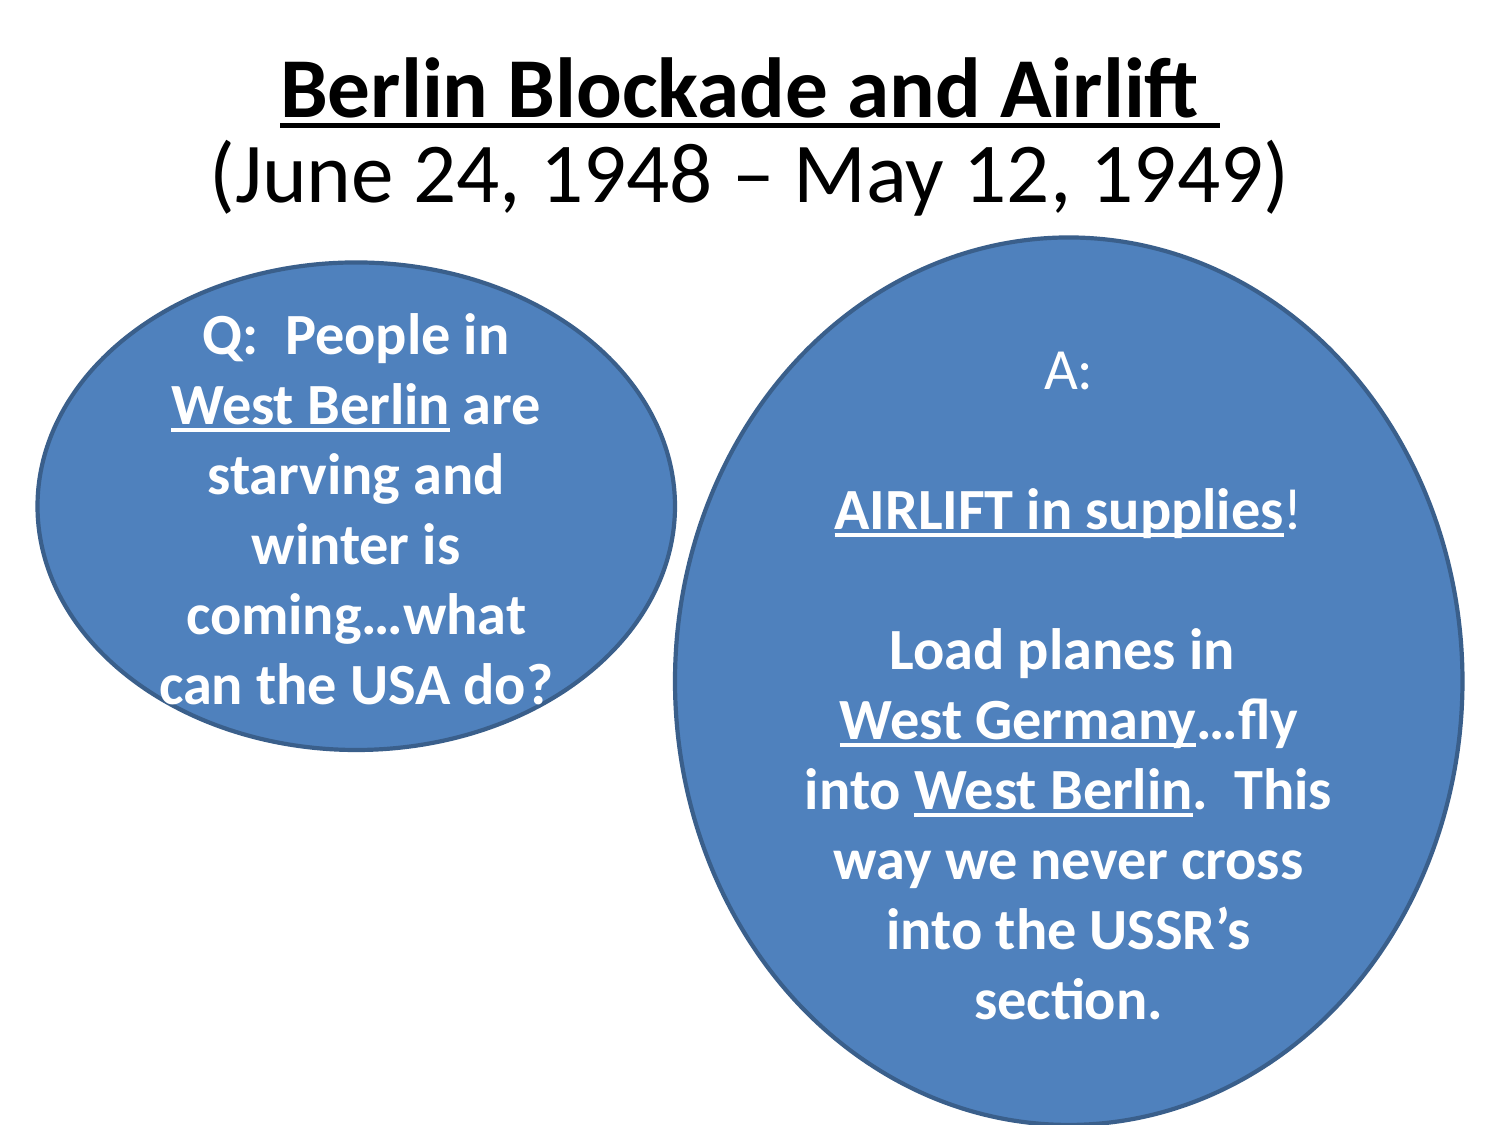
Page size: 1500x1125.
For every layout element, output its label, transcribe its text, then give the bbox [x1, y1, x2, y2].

text_box Q: People in West Berlin are starving and winter is coming…what can the USA do? [35, 260, 678, 753]
title Berlin Blockade and Airlift (June 24, 1948 – May 12, 1949) [75, 45, 1425, 233]
text_box A: AIRLIFT in supplies! Load planes in West Germany…fly into West Berlin. This way we never cross into the USSR’s section. [672, 235, 1465, 1125]
